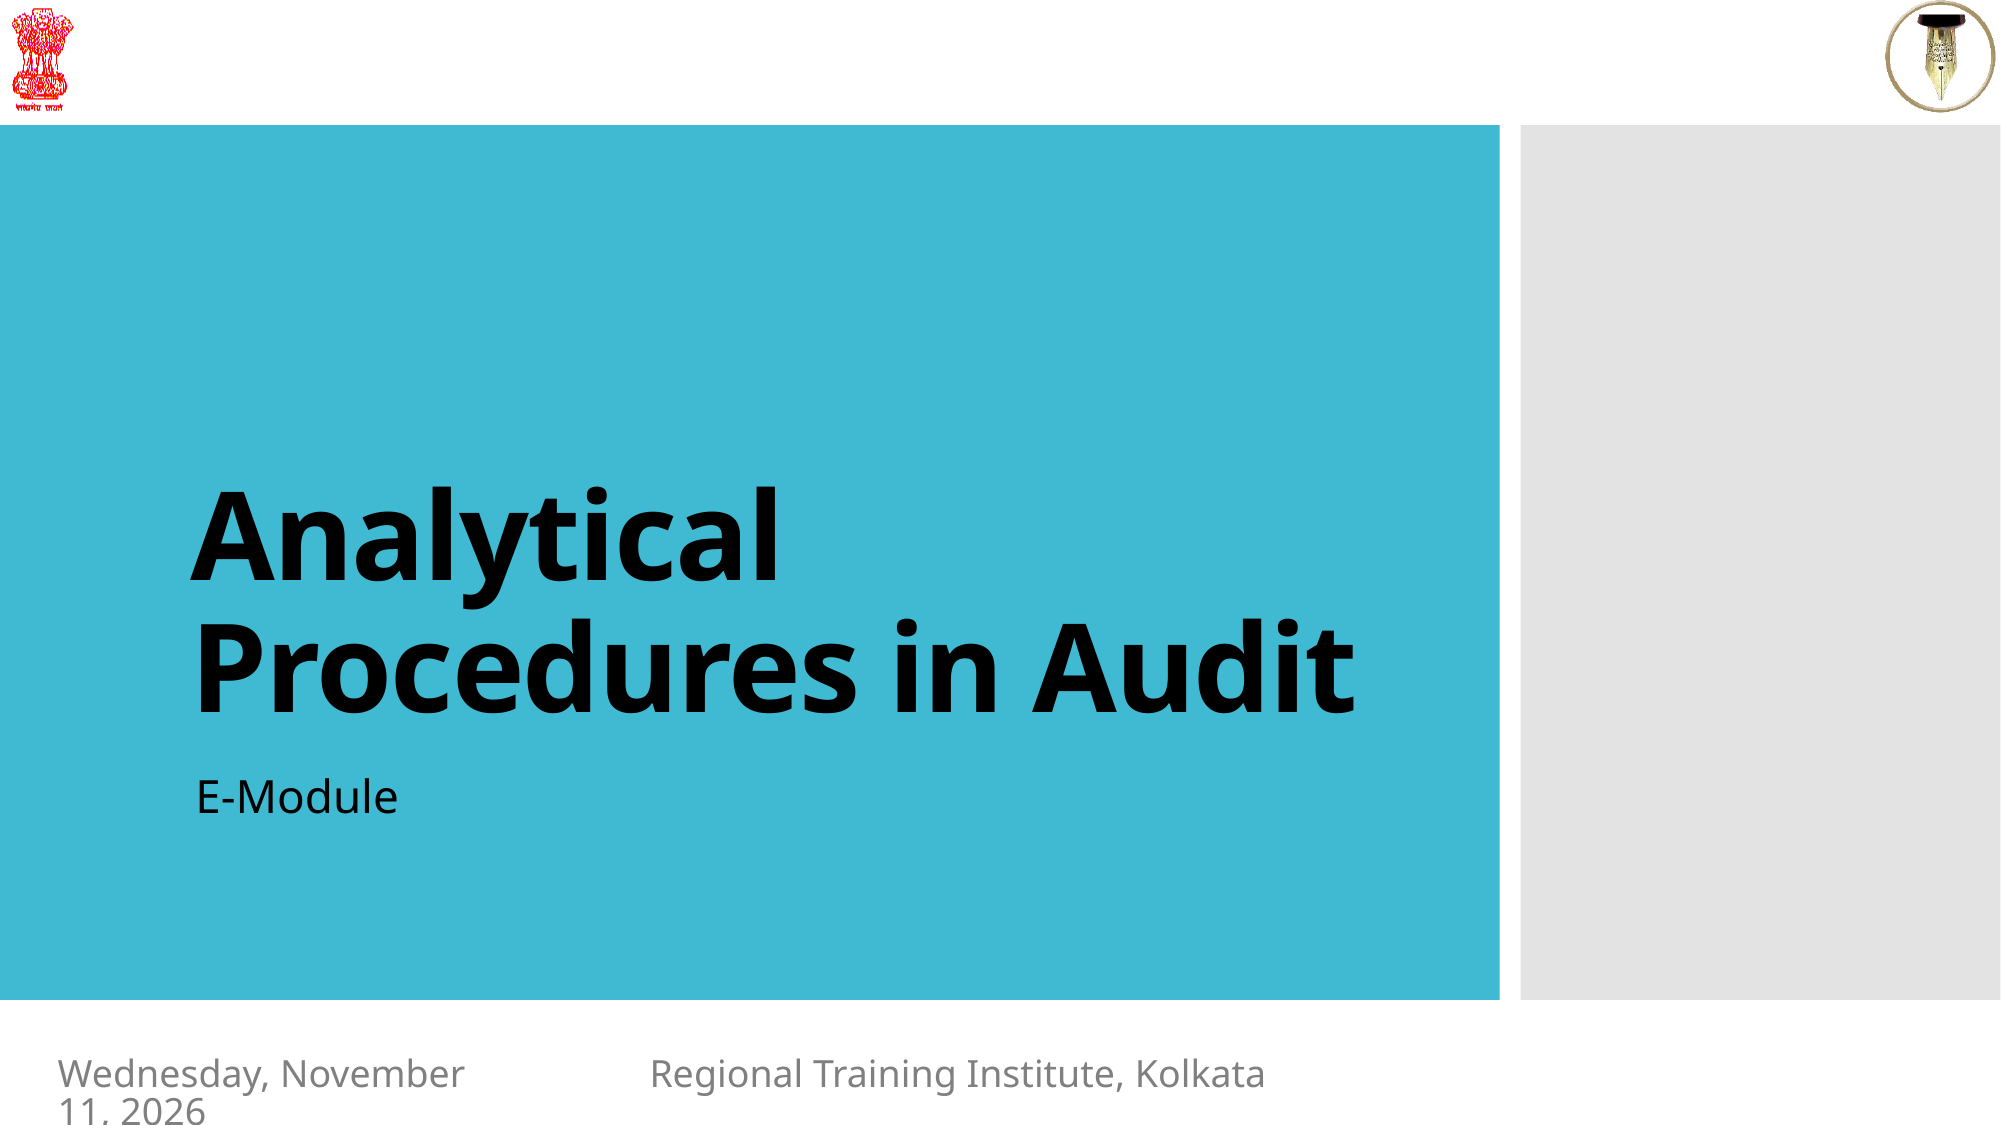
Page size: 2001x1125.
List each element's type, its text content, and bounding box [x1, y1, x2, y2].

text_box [0, 0, 79, 125]
subtitle E-Module [180, 766, 1381, 917]
text_box Wednesday, October 11, 2017 [42, 1042, 493, 1103]
title Analytical Procedures in Audit [175, 213, 1376, 747]
picture [1884, 0, 1996, 113]
text_box Regional Training Institute, Kolkata [634, 1042, 1605, 1103]
